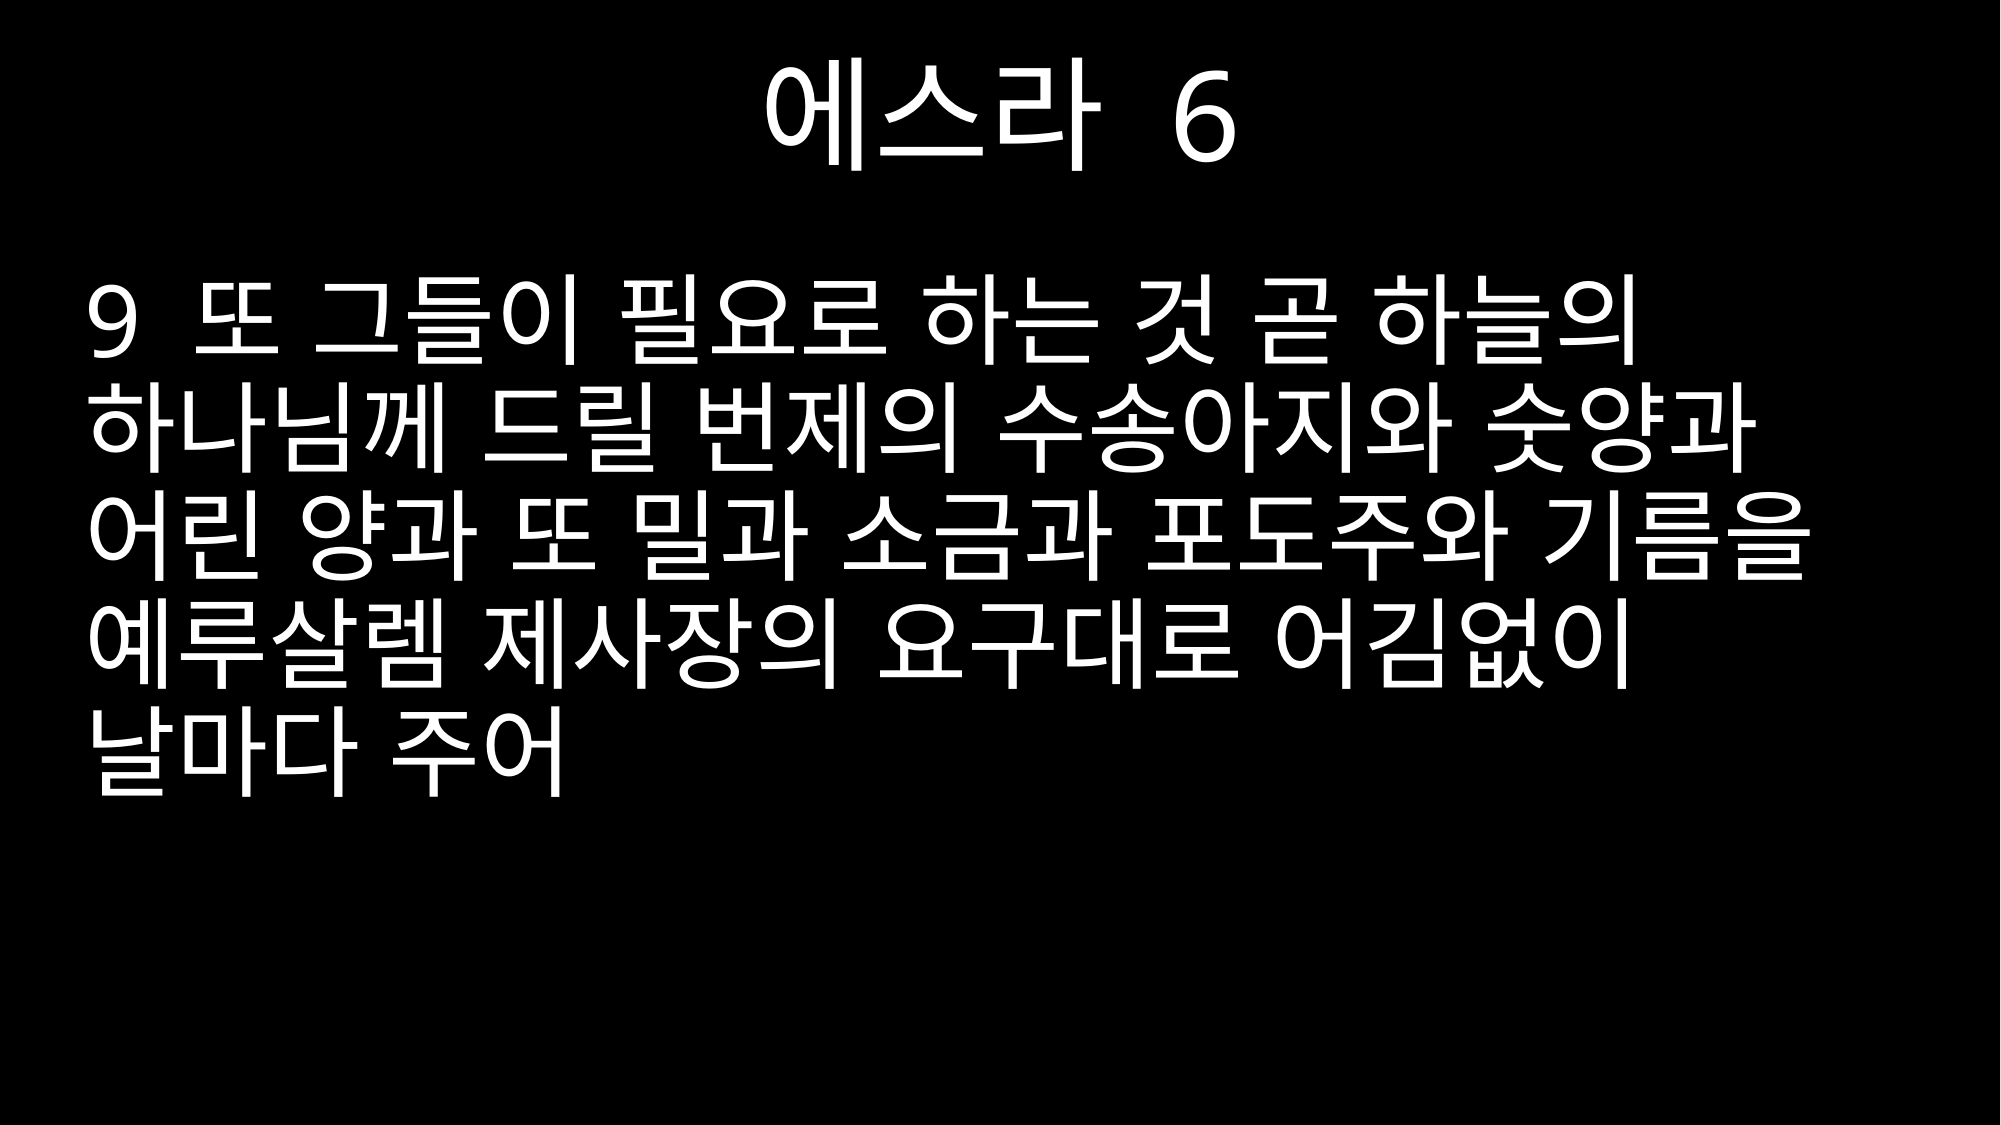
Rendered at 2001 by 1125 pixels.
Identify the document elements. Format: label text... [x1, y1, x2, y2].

picture [0, 0, 2001, 1125]
footer 에스라 6 [0, 32, 2000, 192]
list 9 또 그들이 필요로 하는 것 곧 하늘의 하나님께 드릴 번제의 수송아지와 숫양과 어린 양과 또 밀과 소금과 포도주와 기름을 예루살렘 제사장의 요구대로 어김없이 날마다 주어 [69, 263, 1953, 423]
